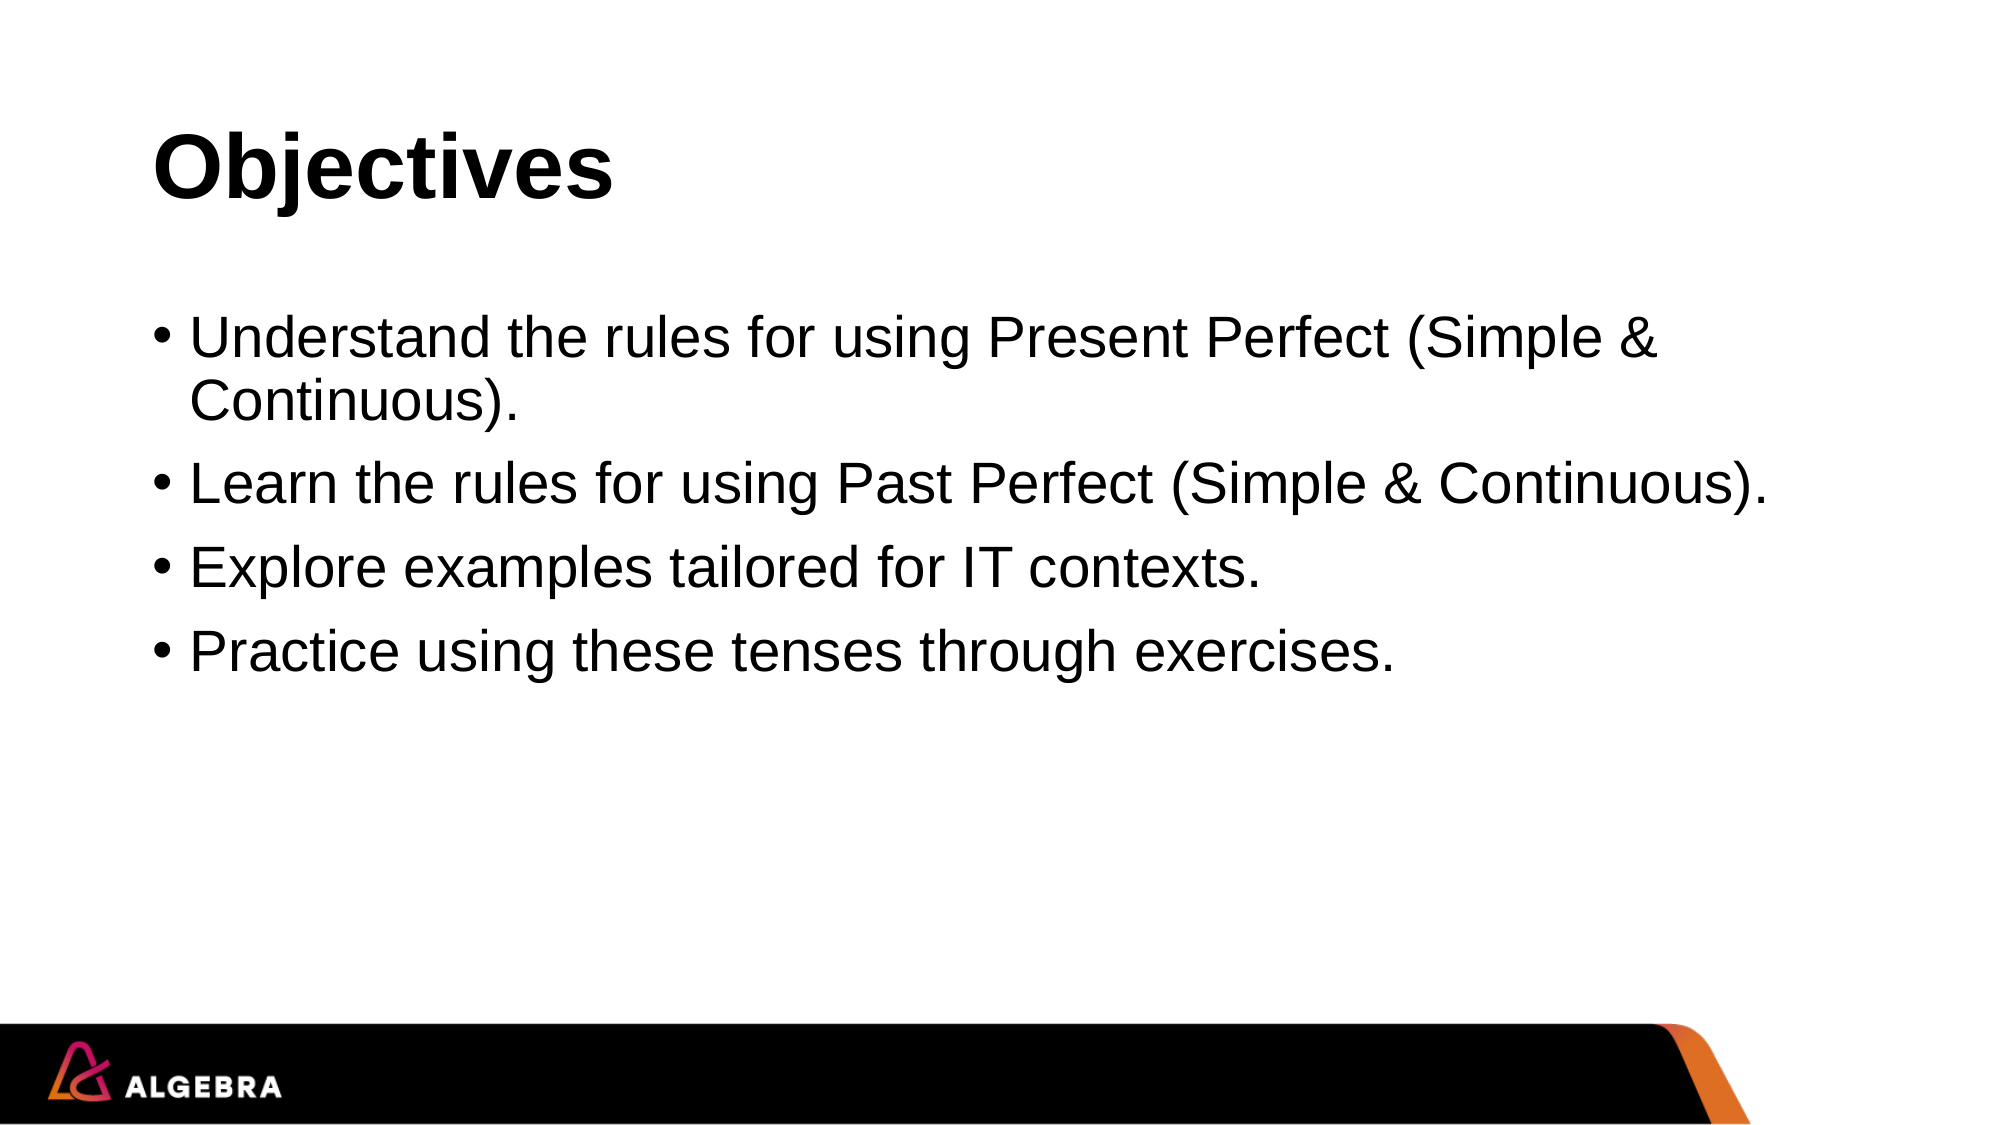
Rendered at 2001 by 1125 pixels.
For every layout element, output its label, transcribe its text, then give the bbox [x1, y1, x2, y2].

picture [0, 1023, 1958, 1125]
list Understand the rules for using Present Perfect (Simple & Continuous). Learn the rules for using Past Perfect (Simple & Continuous). Explore examples tailored for IT contexts. Practice using these tenses through exercises. [137, 299, 1863, 1014]
title Objectives [137, 59, 1863, 278]
